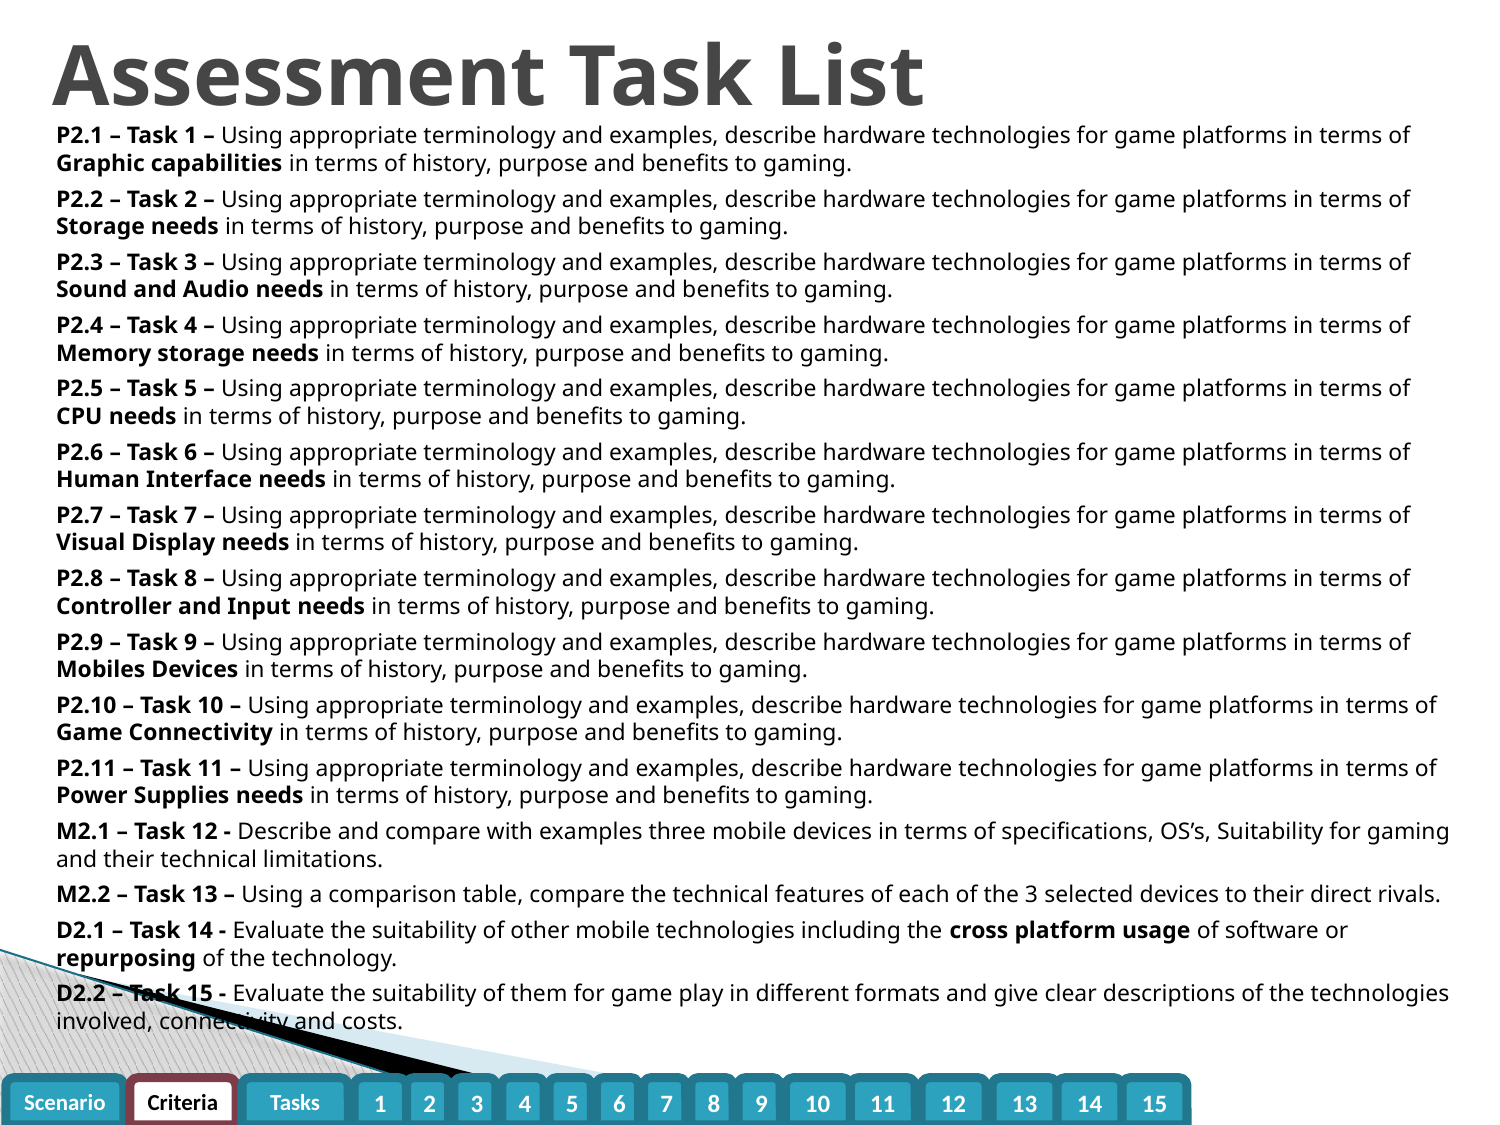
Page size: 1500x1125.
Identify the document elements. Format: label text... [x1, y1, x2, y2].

title Assessment Task List [37, 19, 1471, 126]
list P2.1 – Task 1 – Using appropriate terminology and examples, describe hardware technologies for game platforms in terms of Graphic capabilities in terms of history, purpose and benefits to gaming. P2.2 – Task 2 – Using appropriate terminology and examples, describe hardware technologies for game platforms in terms of Storage needs in terms of history, purpose and benefits to gaming. P2.3 – Task 3 – Using appropriate terminology and examples, describe hardware technologies for game platforms in terms of Sound and Audio needs in terms of history, purpose and benefits to gaming. P2.4 – Task 4 – Using appropriate terminology and examples, describe hardware technologies for game platforms in terms of Memory storage needs in terms of history, purpose and benefits to gaming. P2.5 – Task 5 – Using appropriate terminology and examples, describe hardware technologies for game platforms in terms of CPU needs in terms of history, purpose and benefits to gaming. P2.6 – Task 6 – Using appropriate terminology and examples, describe hardware technologies for game platforms in terms of Human Interface needs in terms of history, purpose and benefits to gaming. P2.7 – Task 7 – Using appropriate terminology and examples, describe hardware technologies for game platforms in terms of Visual Display needs in terms of history, purpose and benefits to gaming. P2.8 – Task 8 – Using appropriate terminology and examples, describe hardware technologies for game platforms in terms of Controller and Input needs in terms of history, purpose and benefits to gaming. P2.9 – Task 9 – Using appropriate terminology and examples, describe hardware technologies for game platforms in terms of Mobiles Devices in terms of history, purpose and benefits to gaming. P2.10 – Task 10 – Using appropriate terminology and examples, describe hardware technologies for game platforms in terms of Game Connectivity in terms of history, purpose and benefits to gaming. P2.11 – Task 11 – Using appropriate terminology and examples, describe hardware technologies for game platforms in terms of Power Supplies needs in terms of history, purpose and benefits to gaming. M2.1 – Task 12 - Describe and compare with examples three mobile devices in terms of specifications, OS’s, Suitability for gaming and their technical limitations. M2.2 – Task 13 – Using a comparison table, compare the technical features of each of the 3 selected devices to their direct rivals. D2.1 – Task 14 - Evaluate the suitability of other mobile technologies including the cross platform usage of software or repurposing of the technology. D2.2 – Task 15 - Evaluate the suitability of them for game play in different formats and give clear descriptions of the technologies involved, connectivity and costs. [41, 126, 1471, 1012]
